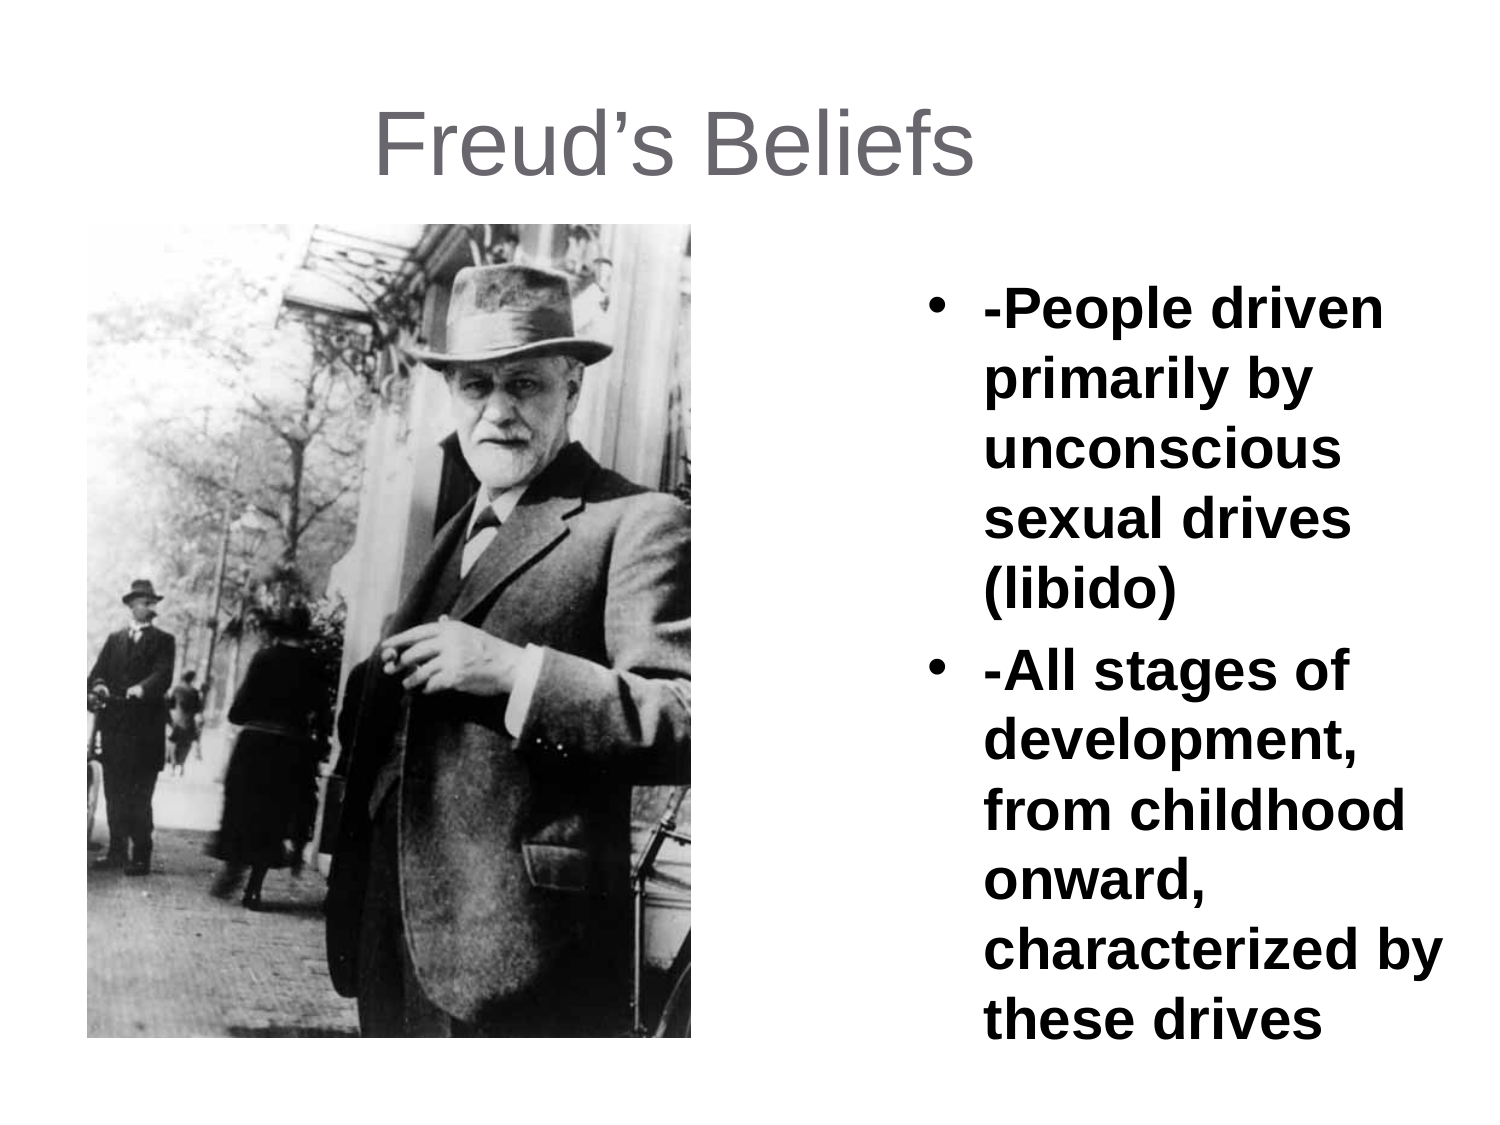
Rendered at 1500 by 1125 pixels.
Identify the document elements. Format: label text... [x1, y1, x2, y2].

list -People driven primarily by unconscious sexual drives (libido) -All stages of development, from childhood onward, characterized by these drives [912, 262, 1500, 1063]
picture [87, 224, 691, 1038]
title Freud’s Beliefs [0, 45, 1350, 233]
